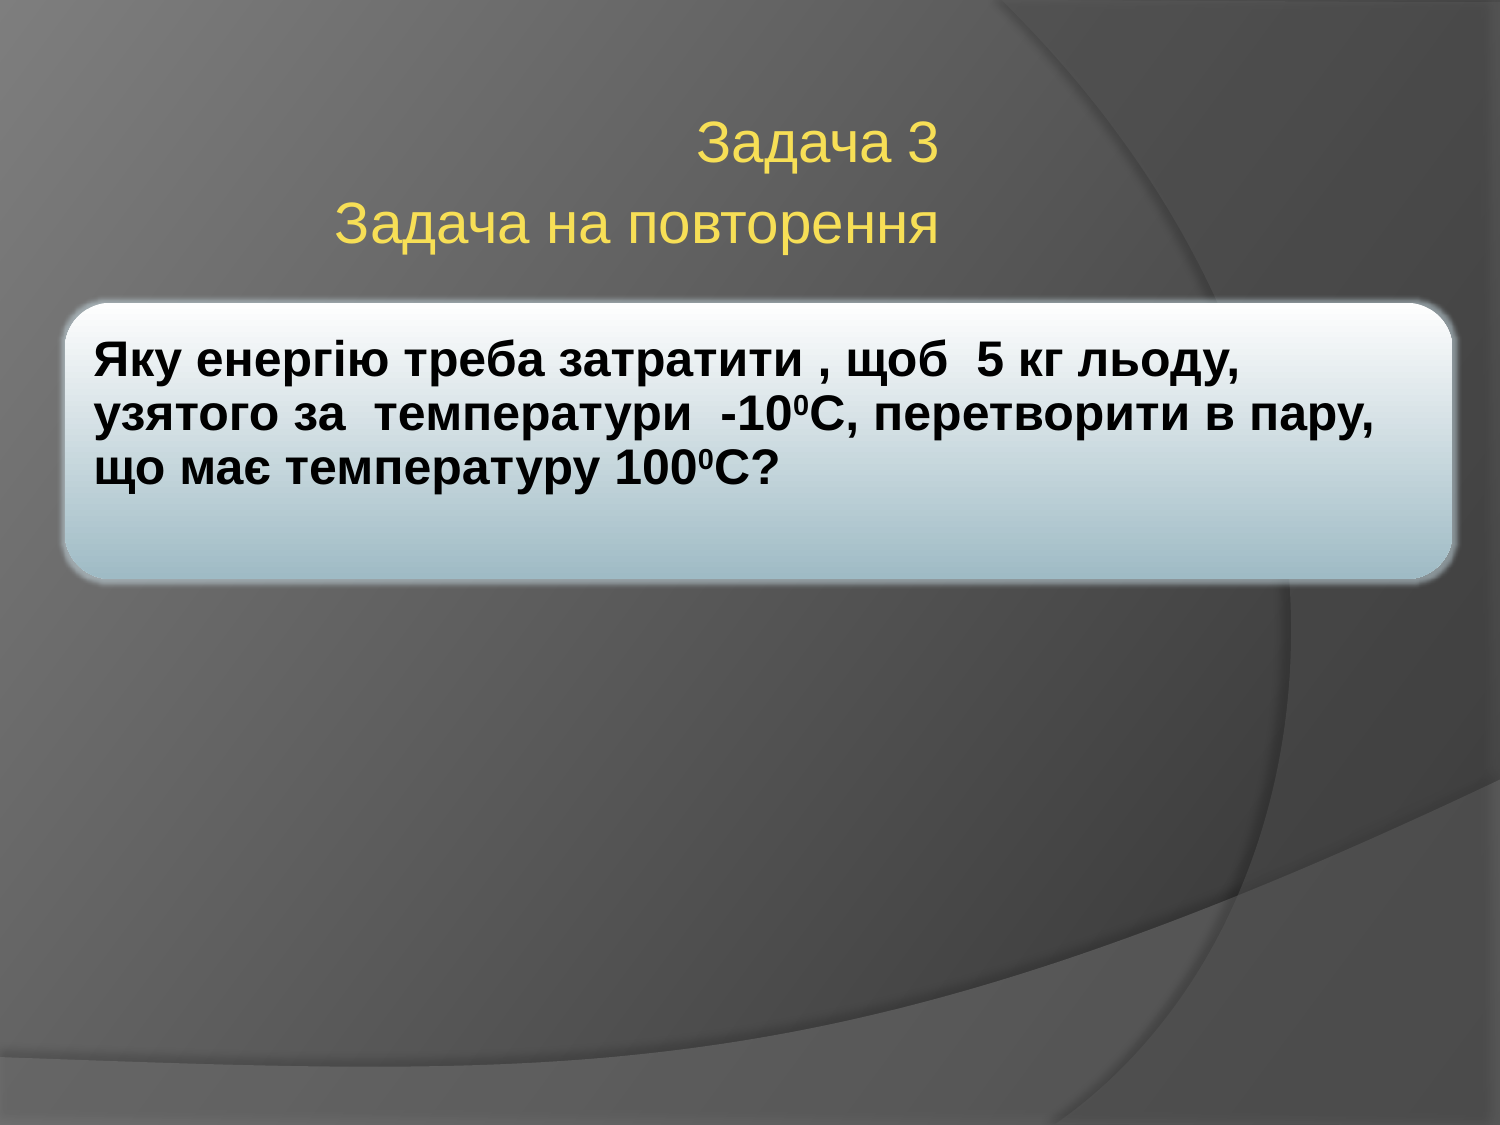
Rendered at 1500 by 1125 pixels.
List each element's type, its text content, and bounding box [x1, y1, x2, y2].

subtitle Задача 3 Задача на повторення [135, 101, 949, 256]
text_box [64, 302, 1453, 580]
